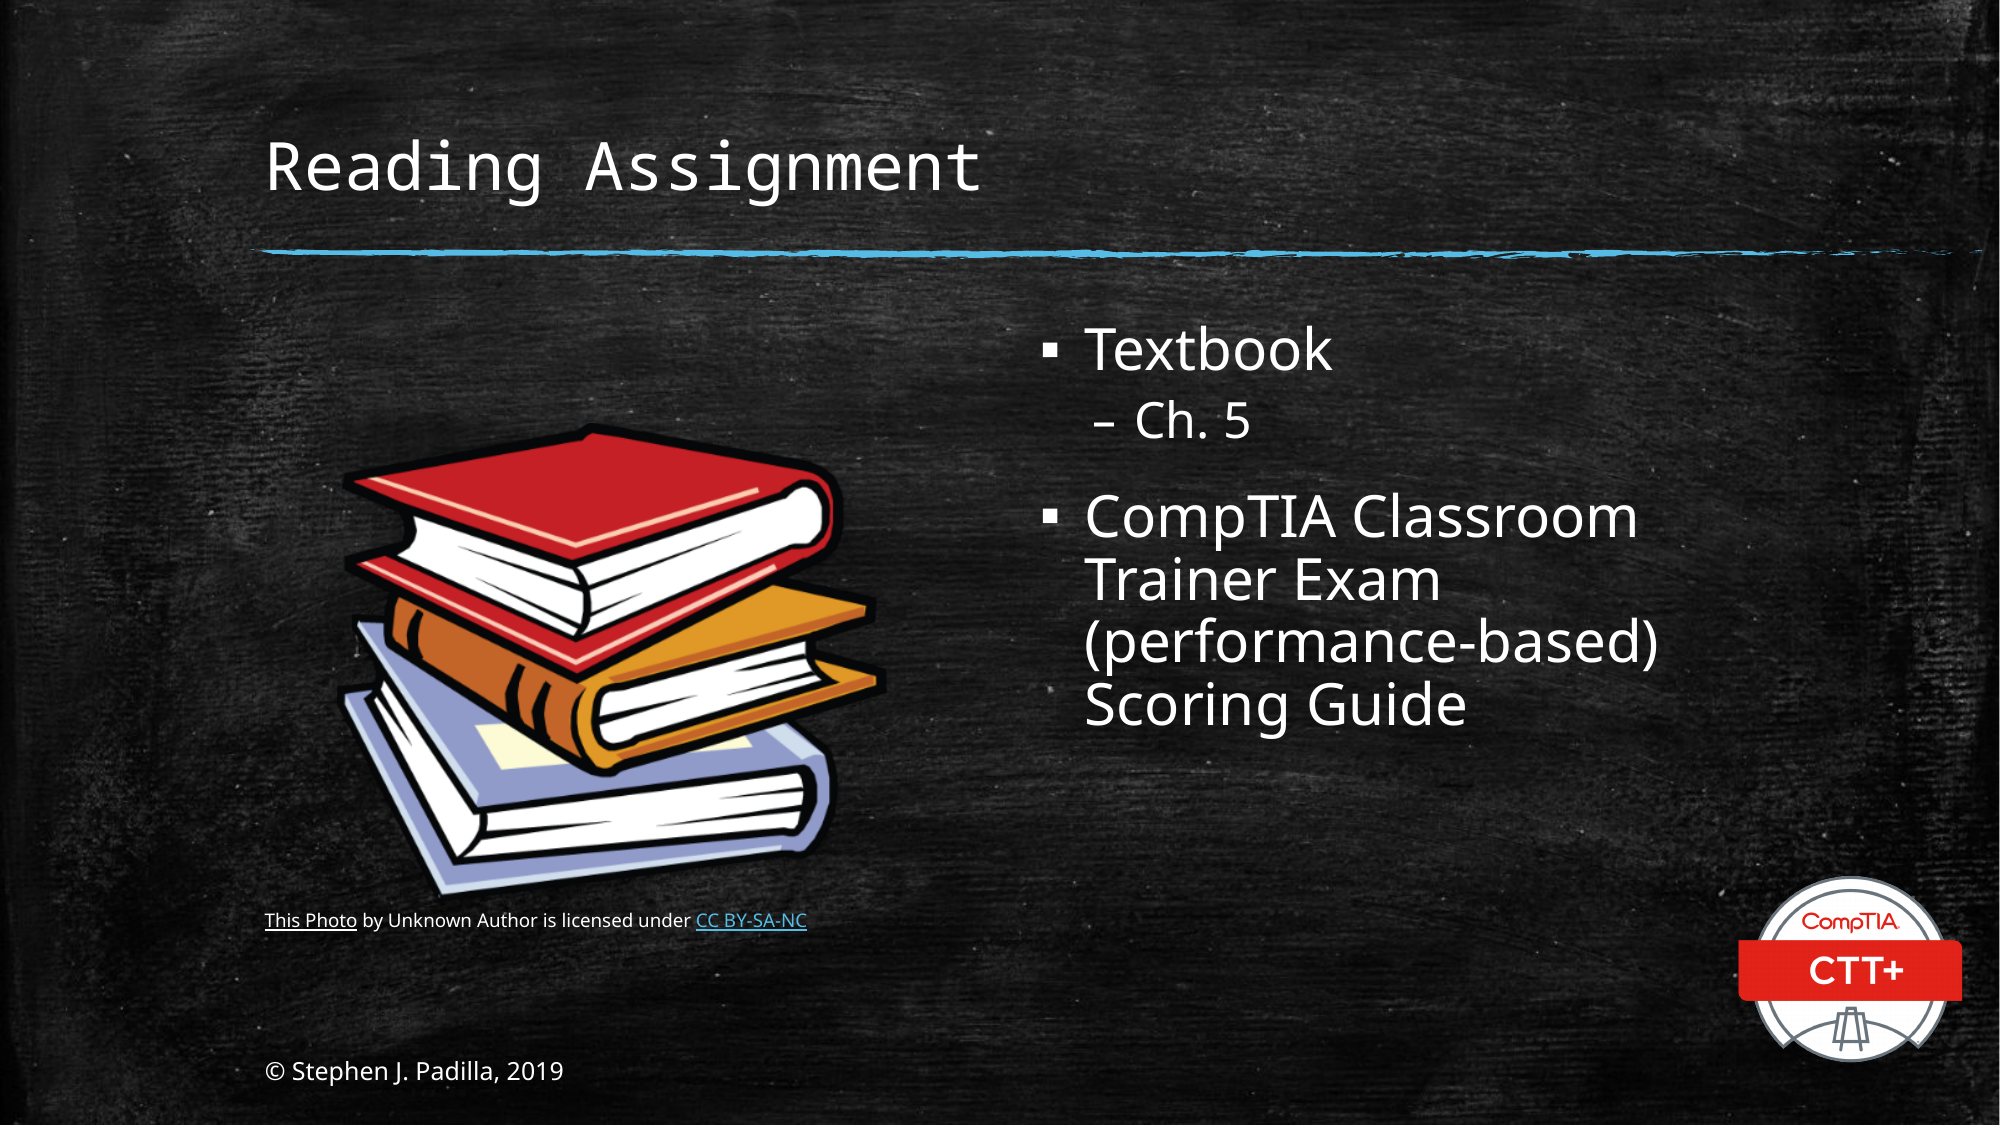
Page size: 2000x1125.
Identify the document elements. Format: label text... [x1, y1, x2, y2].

list Textbook Ch. 5 CompTIA Classroom Trainer Exam (performance-based) Scoring Guide [1024, 312, 1750, 1013]
footer © Stephen J. Padilla, 2019 [249, 1050, 1288, 1096]
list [249, 423, 975, 902]
text_box This Photo by Unknown Author is licensed under CC BY-SA-NC [249, 902, 975, 943]
picture [1699, 824, 2000, 1125]
title Reading Assignment [249, 45, 1750, 213]
